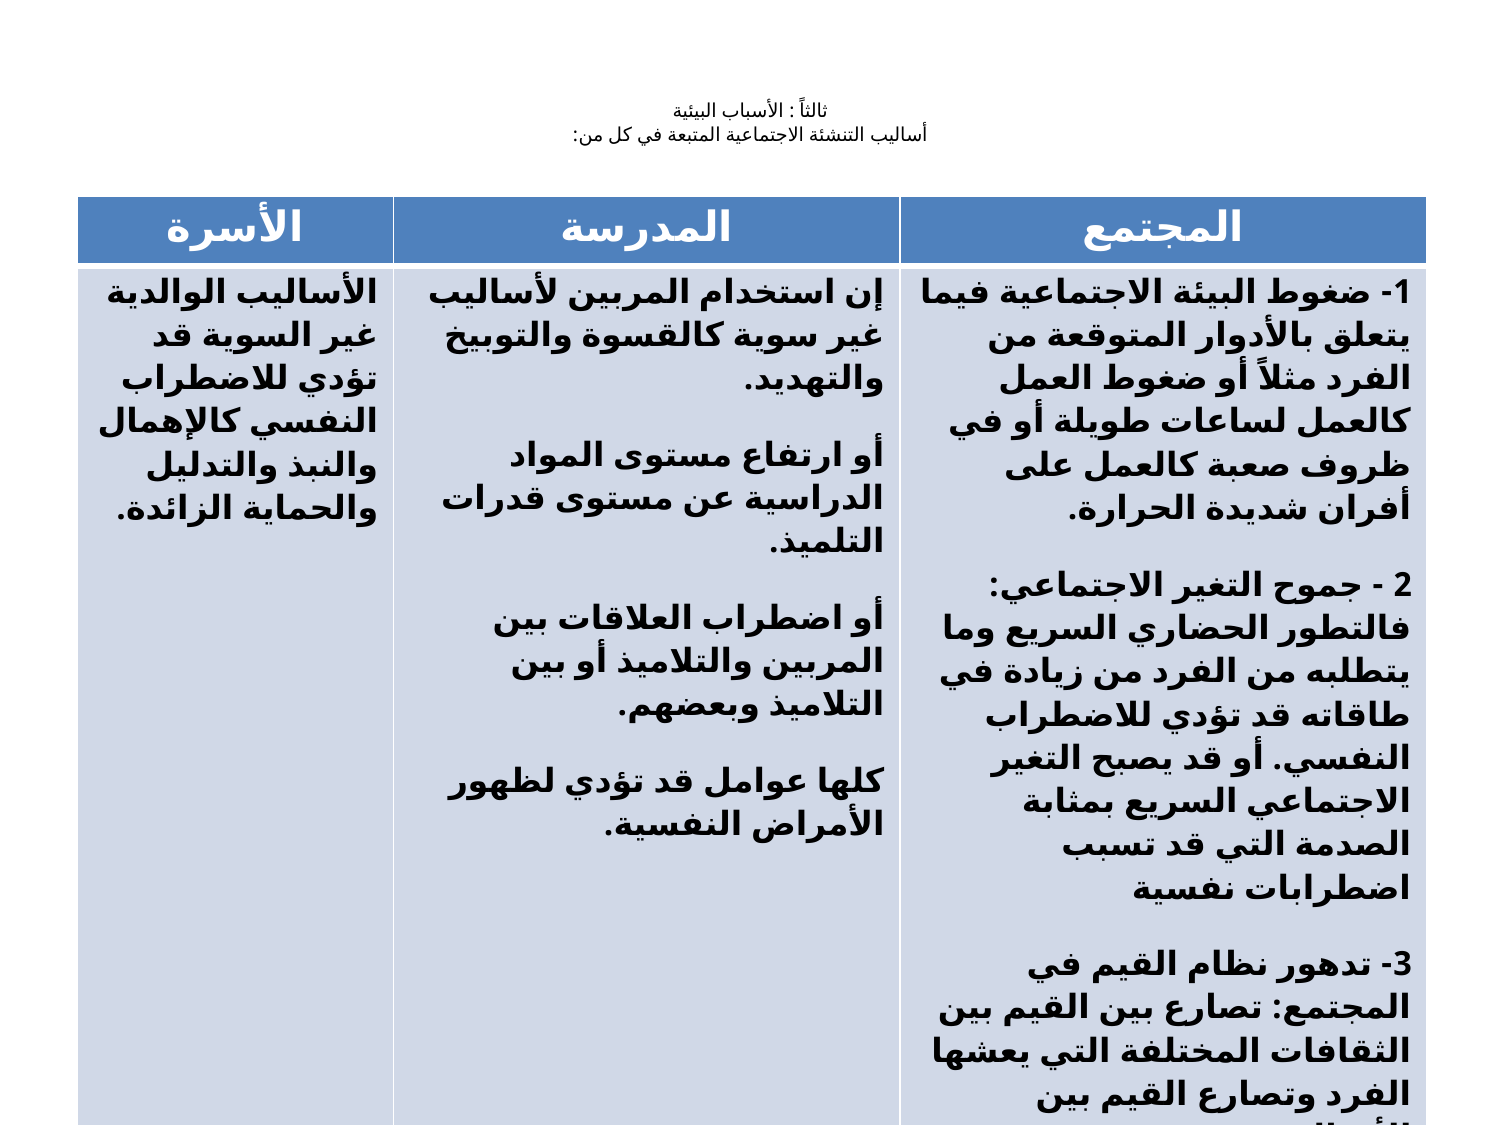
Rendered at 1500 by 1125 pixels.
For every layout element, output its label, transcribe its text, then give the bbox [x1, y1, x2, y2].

table_cell 1- ضغوط البيئة الاجتماعية فيما يتعلق بالأدوار المتوقعة من الفرد مثلاً أو ضغوط العمل كالعمل لساعات طويلة أو في ظروف صعبة كالعمل على أفران شديدة الحرارة. 2 - جموح التغير الاجتماعي: فالتطور الحضاري السريع وما يتطلبه من الفرد من زيادة في طاقاته قد تؤدي للاضطراب النفسي. أو قد يصبح التغير الاجتماعي السريع بمثابة الصدمة التي قد تسبب اضطرابات نفسية 3- تدهور نظام القيم في المجتمع: تصارع بين القيم بين الثقافات المختلفة التي يعشها الفرد وتصارع القيم بين الأجيال. 4- الحروب والكوارث قد تؤدي للأمراض النفسية [901, 269, 1426, 1125]
title ثالثاً : الأسباب البيئية أساليب التنشئة الاجتماعية المتبعة في كل من: [75, 90, 1425, 185]
table_header الأسرة [78, 197, 393, 263]
table_header المجتمع [901, 197, 1426, 263]
table_cell الأساليب الوالدية غير السوية قد تؤدي للاضطراب النفسي كالإهمال والنبذ والتدليل والحماية الزائدة. [78, 269, 393, 1125]
table_header المدرسة [394, 197, 899, 263]
table_cell إن استخدام المربين لأساليب غير سوية كالقسوة والتوبيخ والتهديد. أو ارتفاع مستوى المواد الدراسية عن مستوى قدرات التلميذ. أو اضطراب العلاقات بين المربين والتلاميذ أو بين التلاميذ وبعضهم. كلها عوامل قد تؤدي لظهور الأمراض النفسية. [394, 269, 899, 1125]
